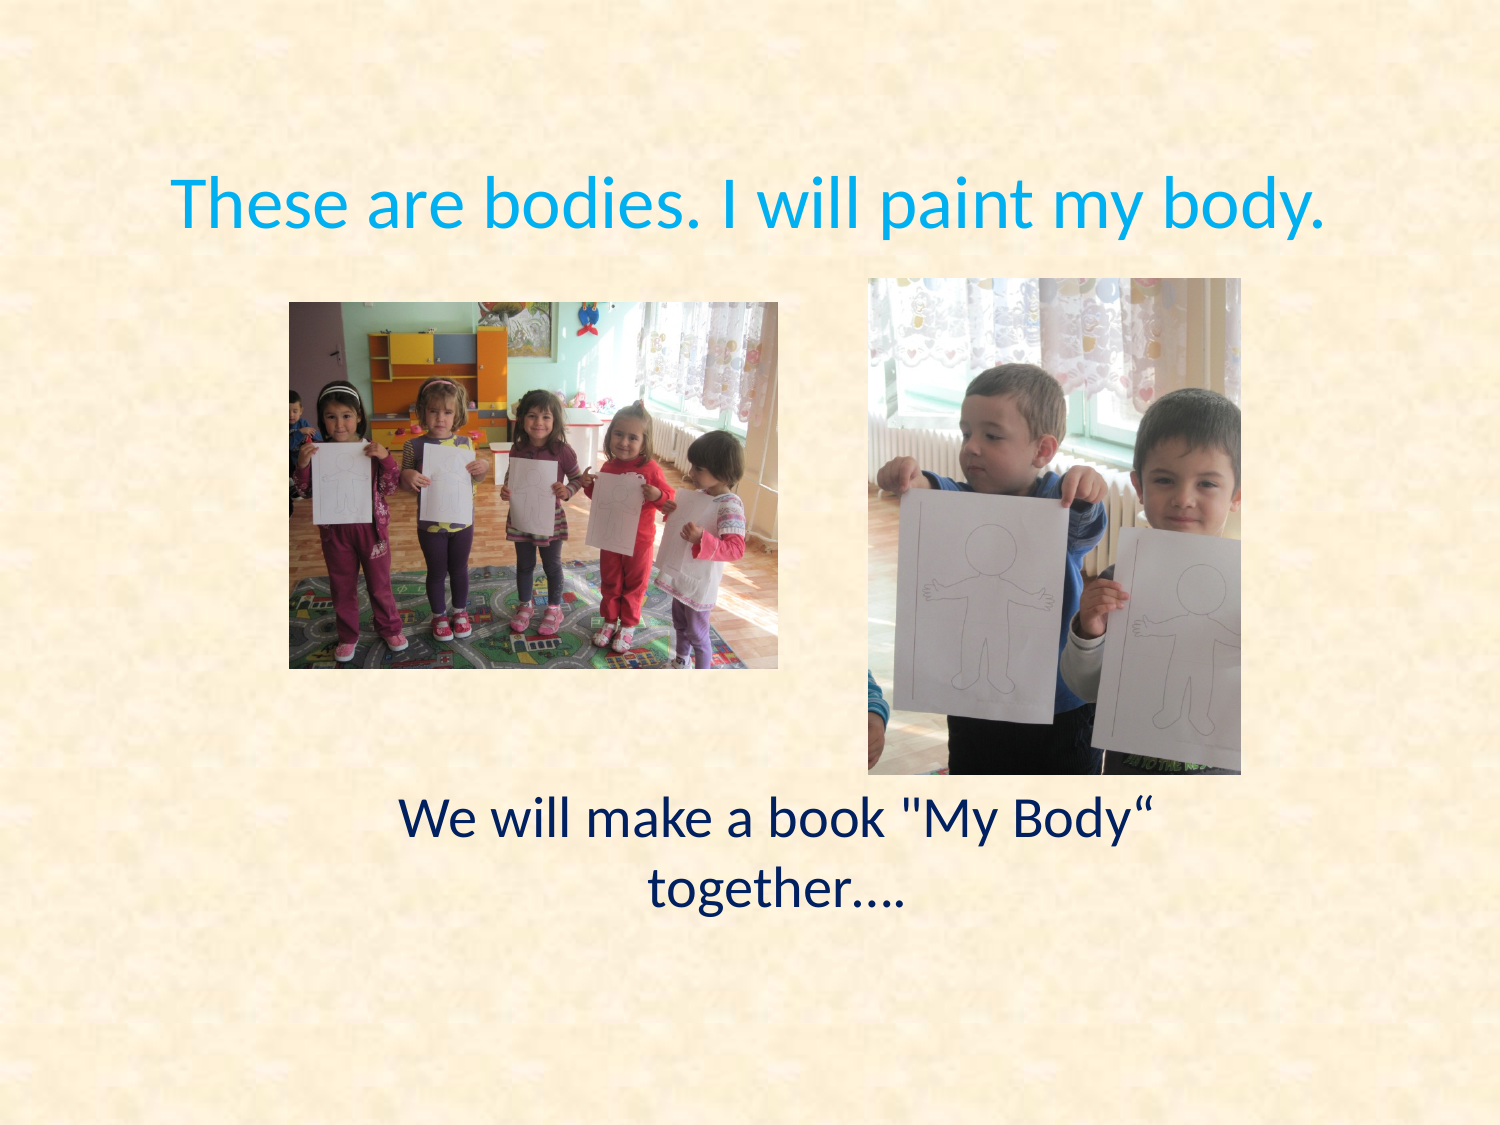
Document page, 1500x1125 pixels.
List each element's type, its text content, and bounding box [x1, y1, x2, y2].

title These are bodies. I will paint my body. [112, 78, 1388, 320]
subtitle We will make a book "My Body“ together…. [252, 771, 1303, 1060]
picture [0, 0, 1500, 1125]
